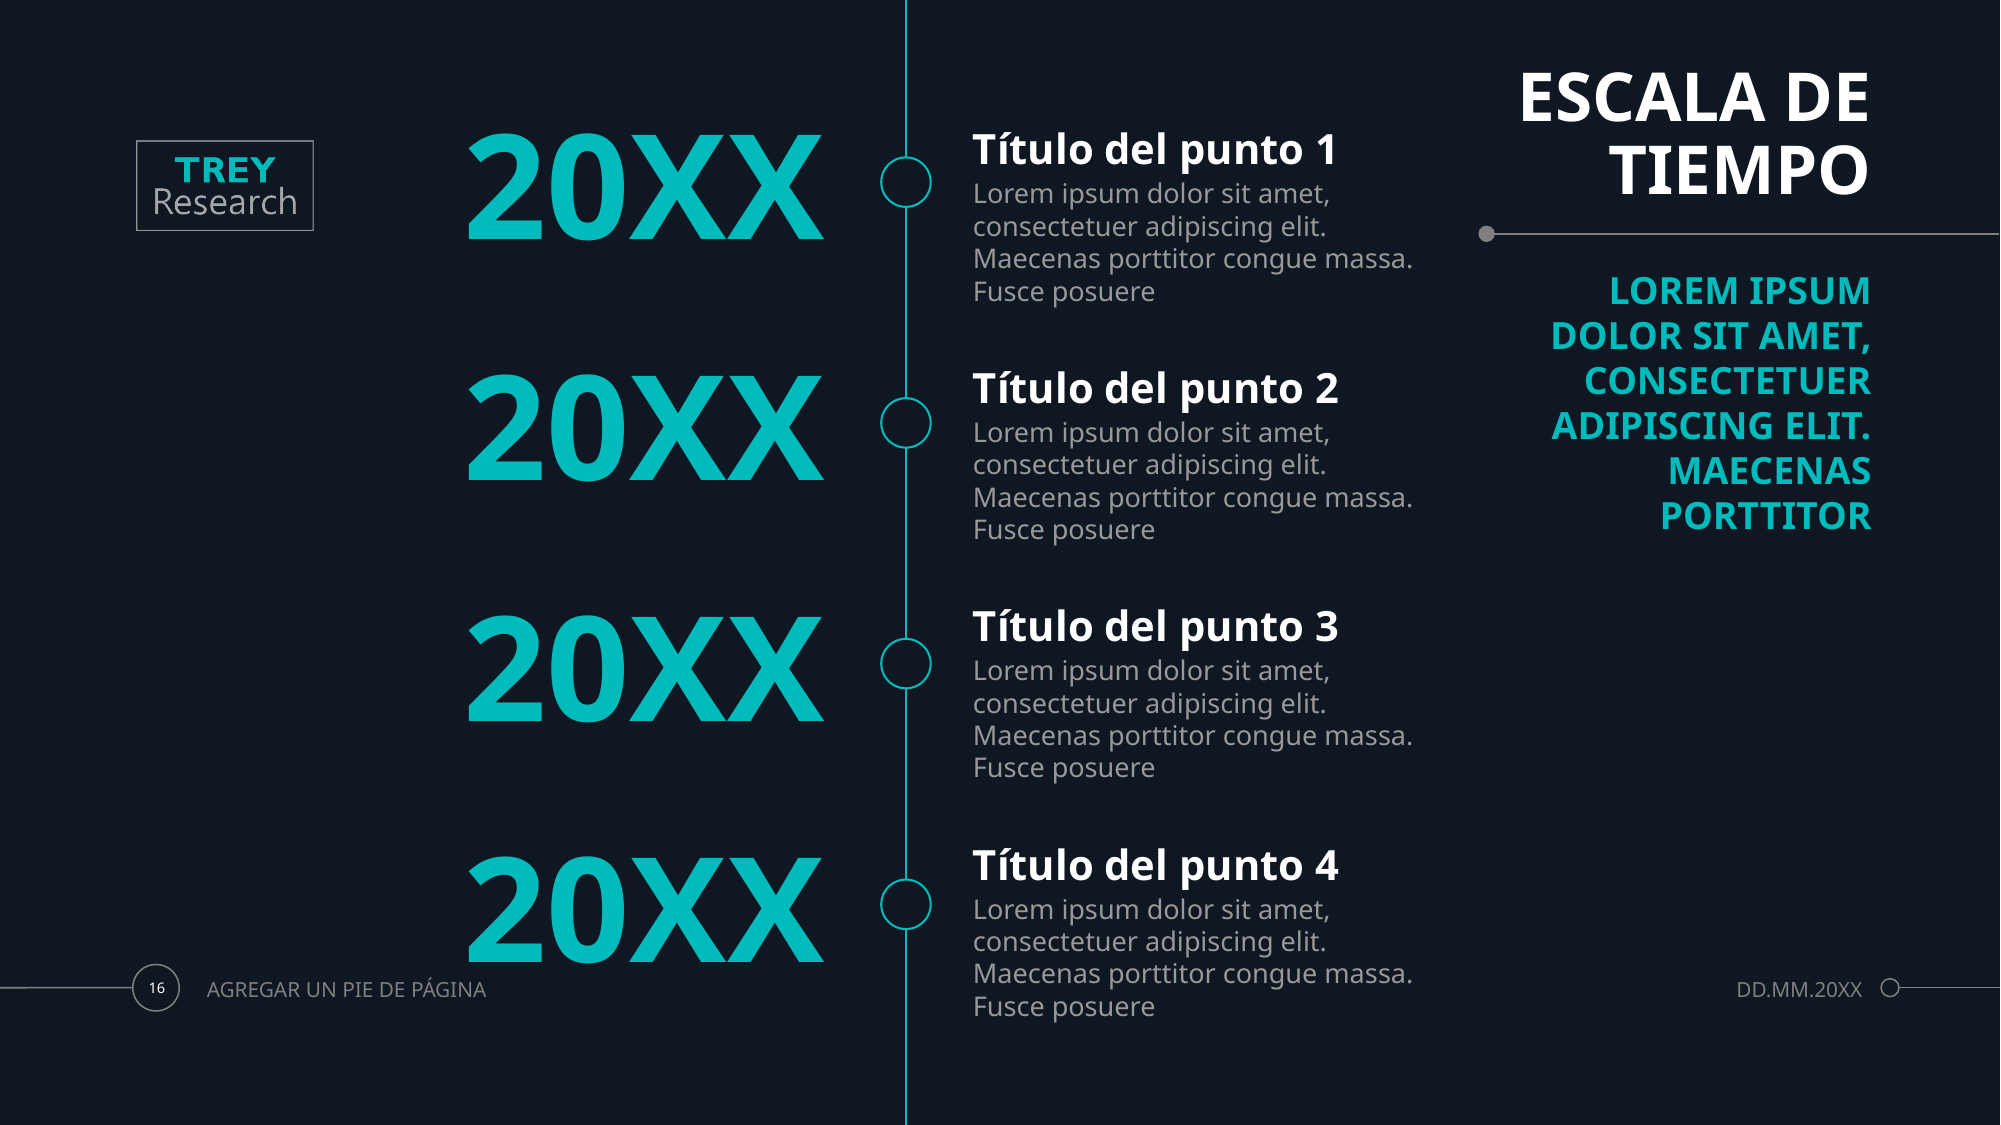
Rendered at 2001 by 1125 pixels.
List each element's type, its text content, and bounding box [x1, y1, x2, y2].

list Lorem ipsum dolor sit amet, consectetuer adipiscing elit. Maecenas porttitor congue massa. Fusce posuere [972, 653, 1434, 779]
list 20XX [429, 834, 859, 996]
slide_number DD.MM.20XX [1643, 964, 1863, 1014]
list Título del punto 3 [972, 605, 1434, 653]
list Lorem ipsum dolor sit amet, consectetuer adipiscing elit. Maecenas porttitor congue massa. Fusce posuere [972, 892, 1434, 1017]
list Lorem ipsum dolor sit amet, consectetuer adipiscing elit. Maecenas porttitor congue massa. Fusce posuere [972, 415, 1434, 540]
list LOREM IPSUM DOLOR SIT AMET, CONSECTETUER ADIPISCING ELIT. MAECENAS PORTTITOR [1500, 266, 1872, 599]
list 20XX [429, 112, 859, 273]
list Título del punto 1 [972, 129, 1433, 177]
list 20XX [429, 353, 859, 514]
list 20XX [429, 594, 859, 755]
list Lorem ipsum dolor sit amet, consectetuer adipiscing elit. Maecenas porttitor congue massa. Fusce posuere [972, 177, 1434, 302]
title ESCALA DE TIEMPO [1433, 61, 1872, 210]
list Título del punto 2 [972, 367, 1434, 415]
footer AGREGAR UN PIE DE PÁGINA [191, 964, 671, 1014]
list Título del punto 4 [972, 844, 1434, 892]
picture [136, 140, 314, 232]
slide_number ‹#› [127, 964, 186, 1014]
